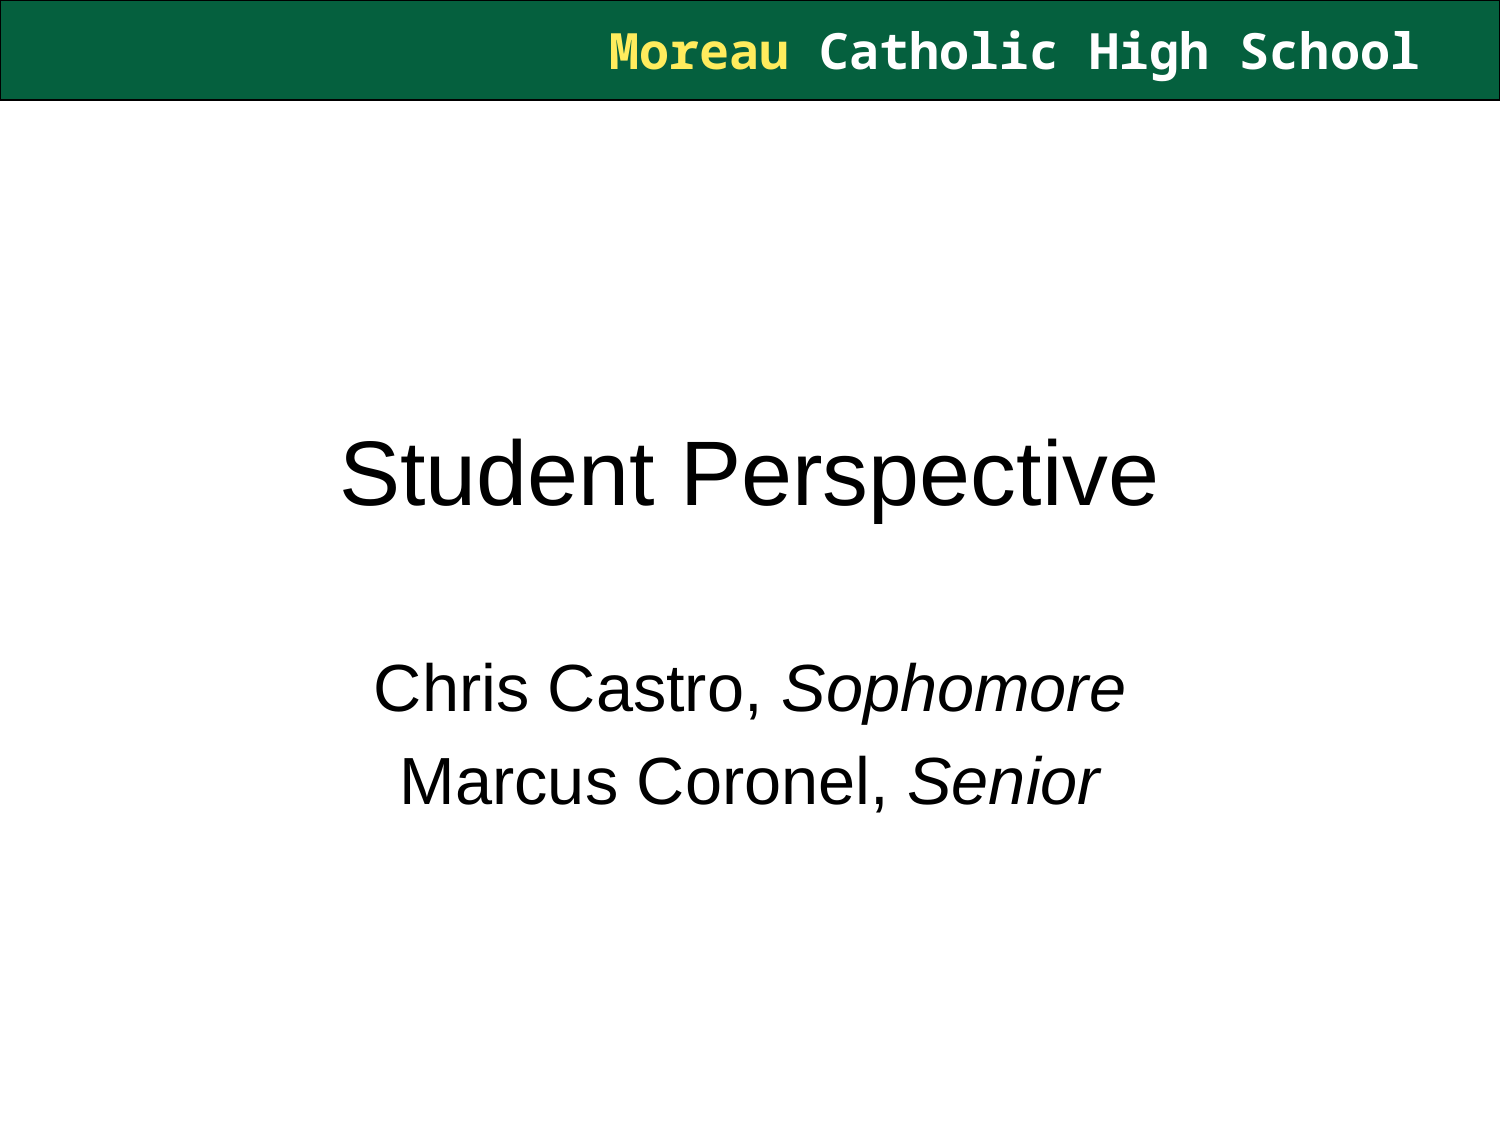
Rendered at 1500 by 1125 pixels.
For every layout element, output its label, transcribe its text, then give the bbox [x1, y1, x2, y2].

subtitle Chris Castro, Sophomore Marcus Coronel, Senior [224, 637, 1276, 926]
title Student Perspective [112, 374, 1388, 563]
